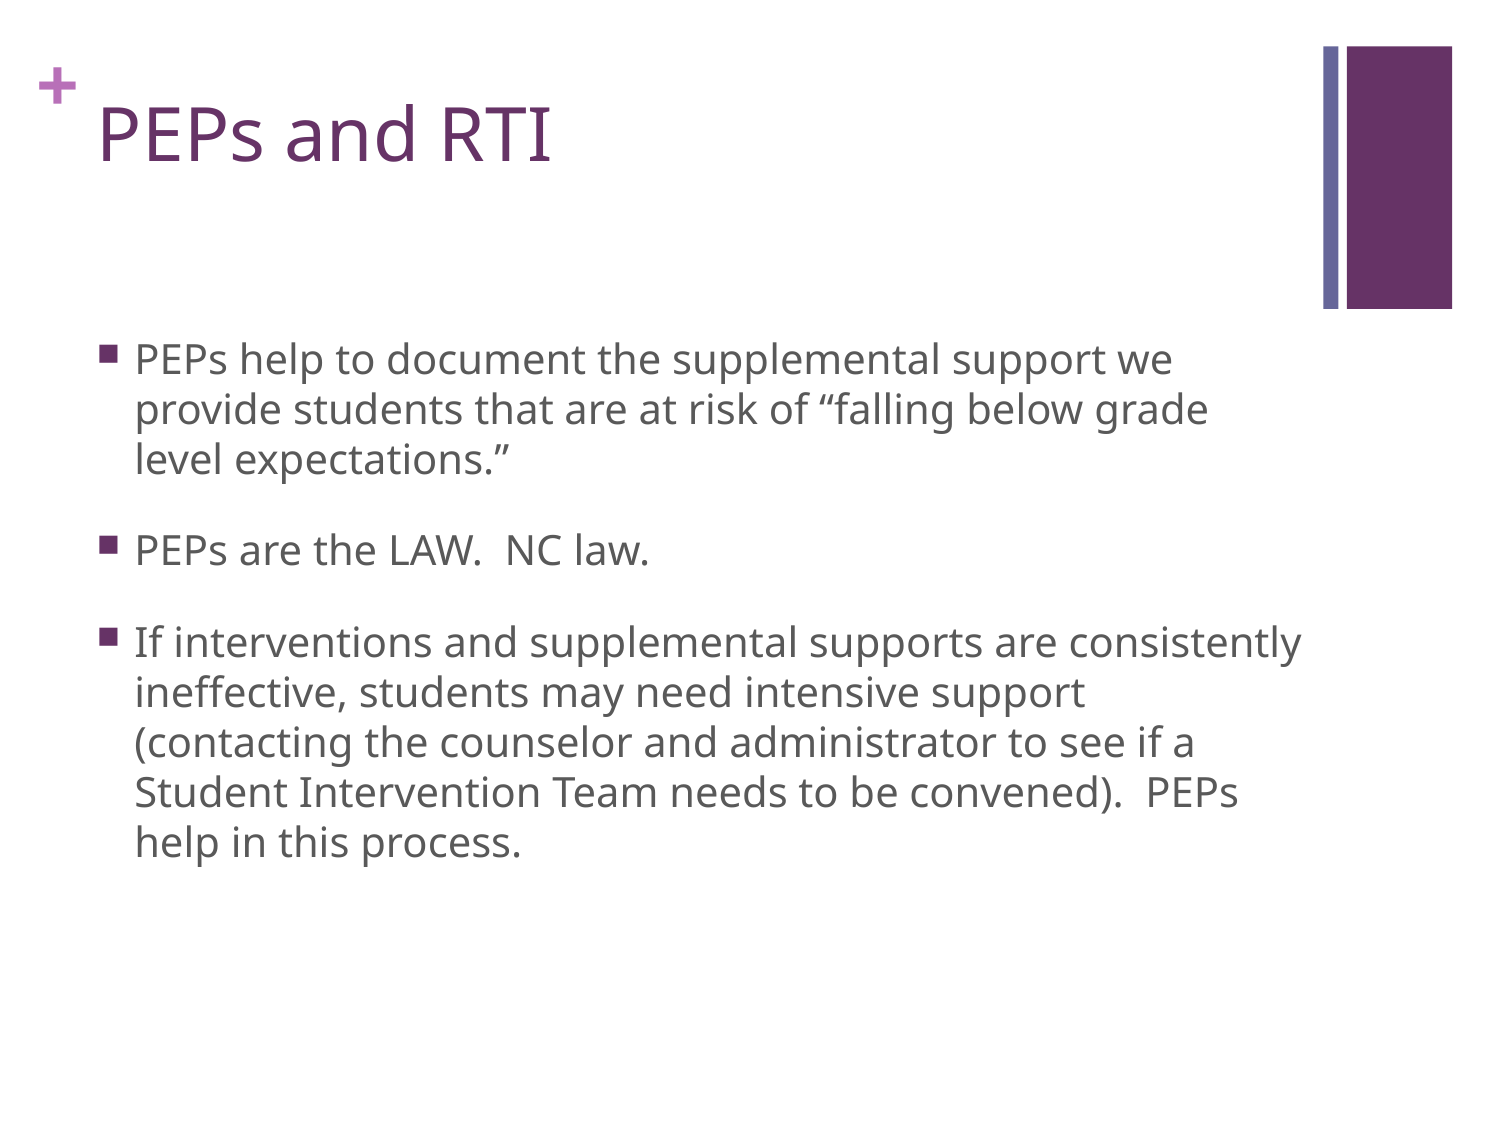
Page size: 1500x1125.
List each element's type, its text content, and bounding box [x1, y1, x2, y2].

title PEPs and RTI [81, 79, 1322, 263]
list PEPs help to document the supplemental support we provide students that are at risk of “falling below grade level expectations.” PEPs are the LAW. NC law. If interventions and supplemental supports are consistently ineffective, students may need intensive support (contacting the counselor and administrator to see if a Student Intervention Team needs to be convened). PEPs help in this process. [81, 324, 1322, 1005]
